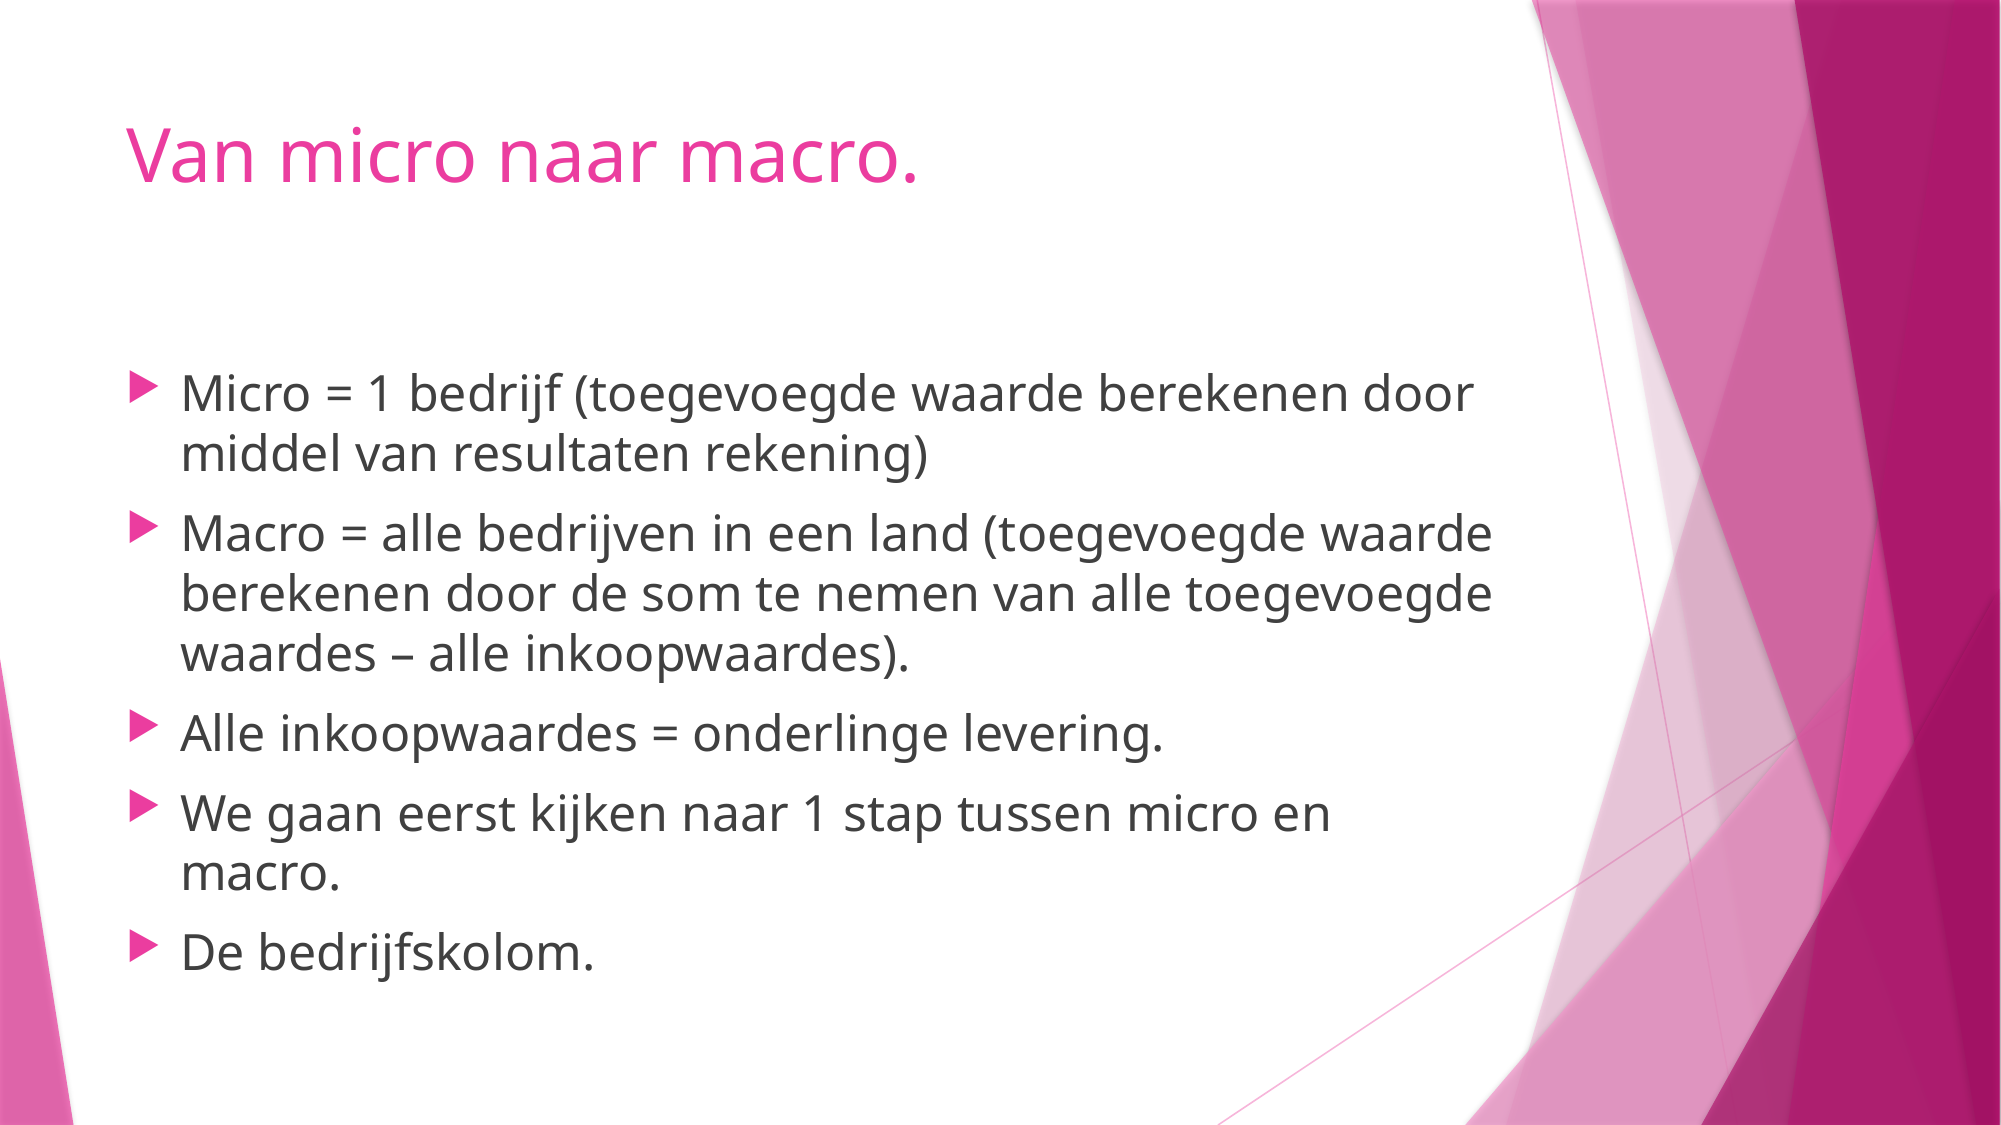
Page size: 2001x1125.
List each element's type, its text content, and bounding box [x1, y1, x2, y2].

title Van micro naar macro. [111, 99, 1522, 317]
list Micro = 1 bedrijf (toegevoegde waarde berekenen door middel van resultaten rekening) Macro = alle bedrijven in een land (toegevoegde waarde berekenen door de som te nemen van alle toegevoegde waardes – alle inkoopwaardes). Alle inkoopwaardes = onderlinge levering. We gaan eerst kijken naar 1 stap tussen micro en macro. De bedrijfskolom. [111, 354, 1522, 992]
